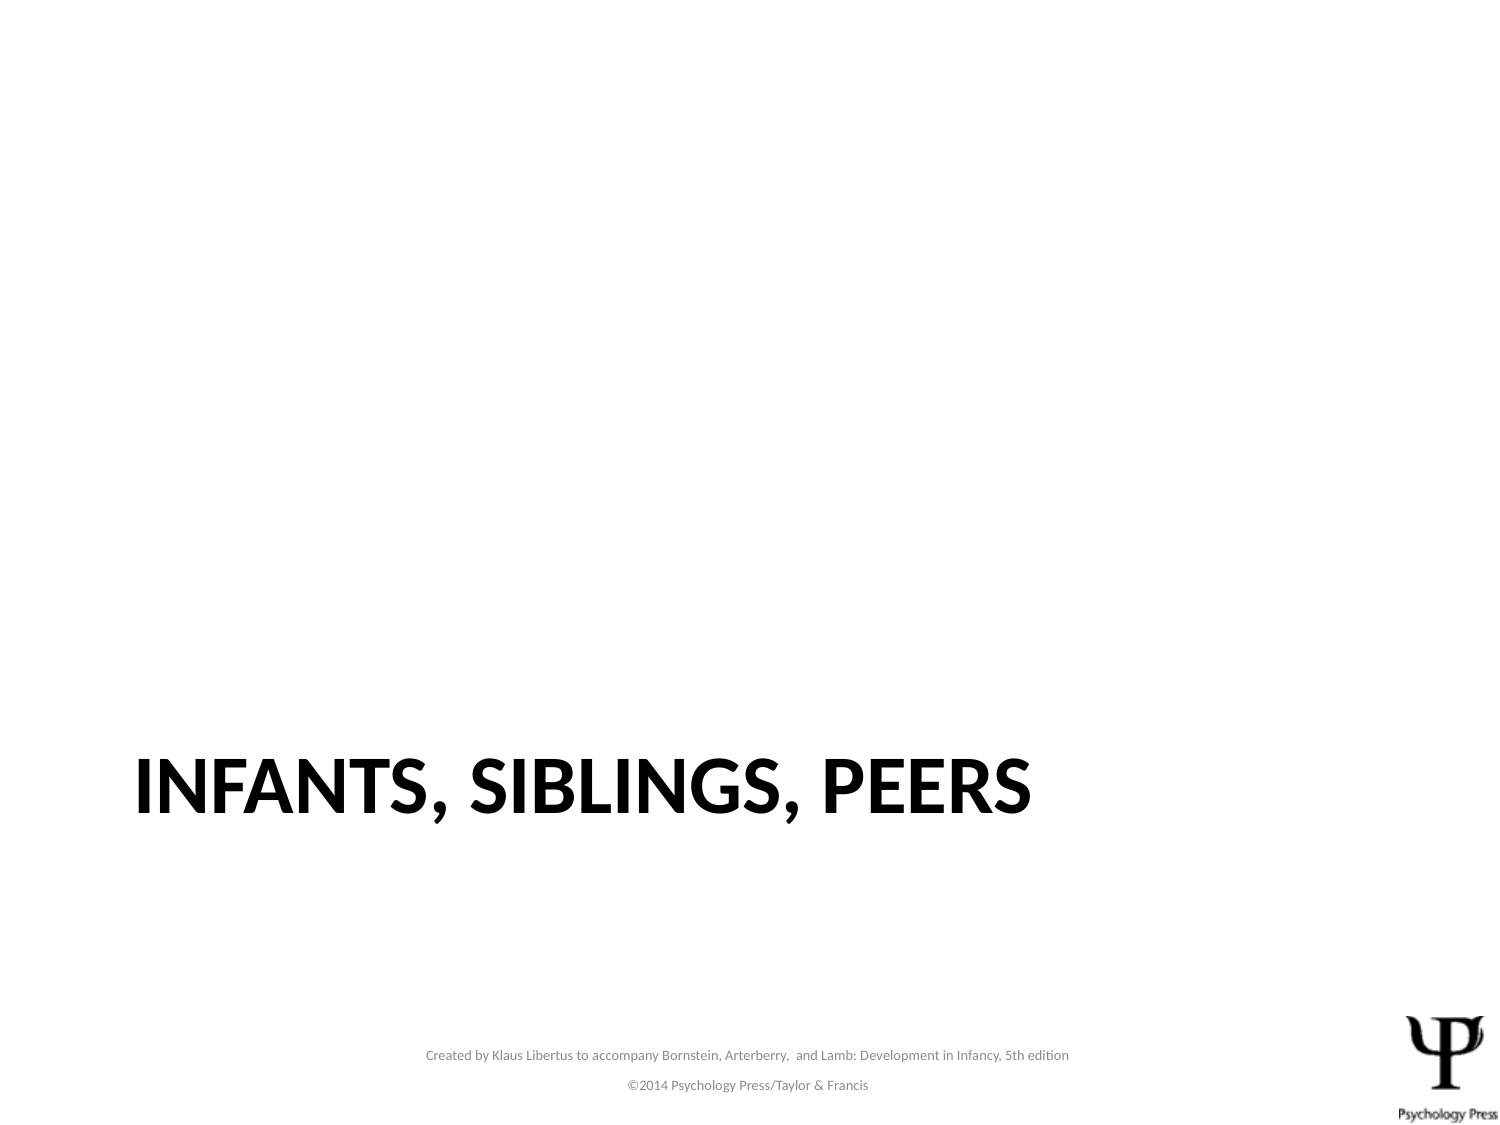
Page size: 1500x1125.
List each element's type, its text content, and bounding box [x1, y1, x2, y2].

title INFANTS, SIBLINGS, PEERS [118, 722, 1394, 947]
footer Created by Klaus Libertus to accompany Bornstein, Arterberry, and Lamb: Development in Infancy, 5th edition ©2014 Psychology Press/Taylor & Francis [75, 1042, 1425, 1103]
picture [1399, 1016, 1498, 1123]
